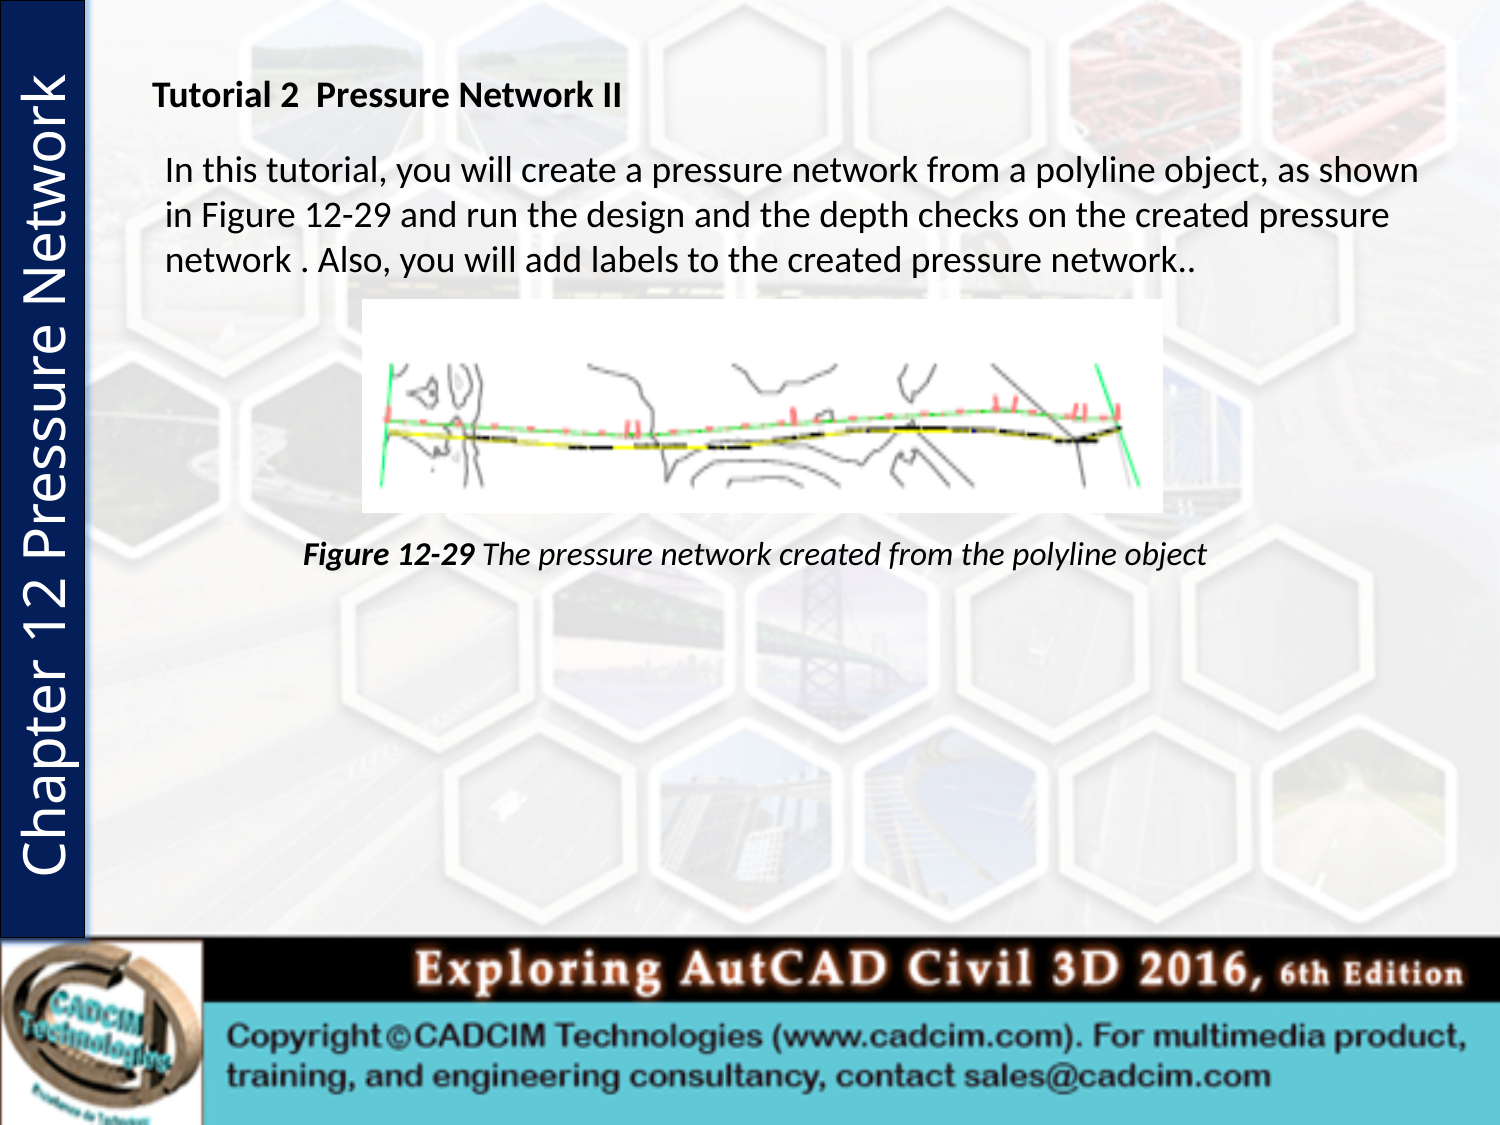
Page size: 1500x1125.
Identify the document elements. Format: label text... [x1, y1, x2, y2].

text_box Chapter 12 Pressure Network [0, 0, 85, 938]
picture [0, 0, 1500, 1125]
text_box Figure 12-29 The pressure network created from the polyline object [199, 524, 1313, 580]
text_box In this tutorial, you will create a pressure network from a polyline object, as shown in Figure 12-29 and run the design and the depth checks on the created pressure network . Also, you will add labels to the created pressure network.. [150, 137, 1450, 288]
text_box Tutorial 2 Pressure Network II [137, 62, 663, 123]
